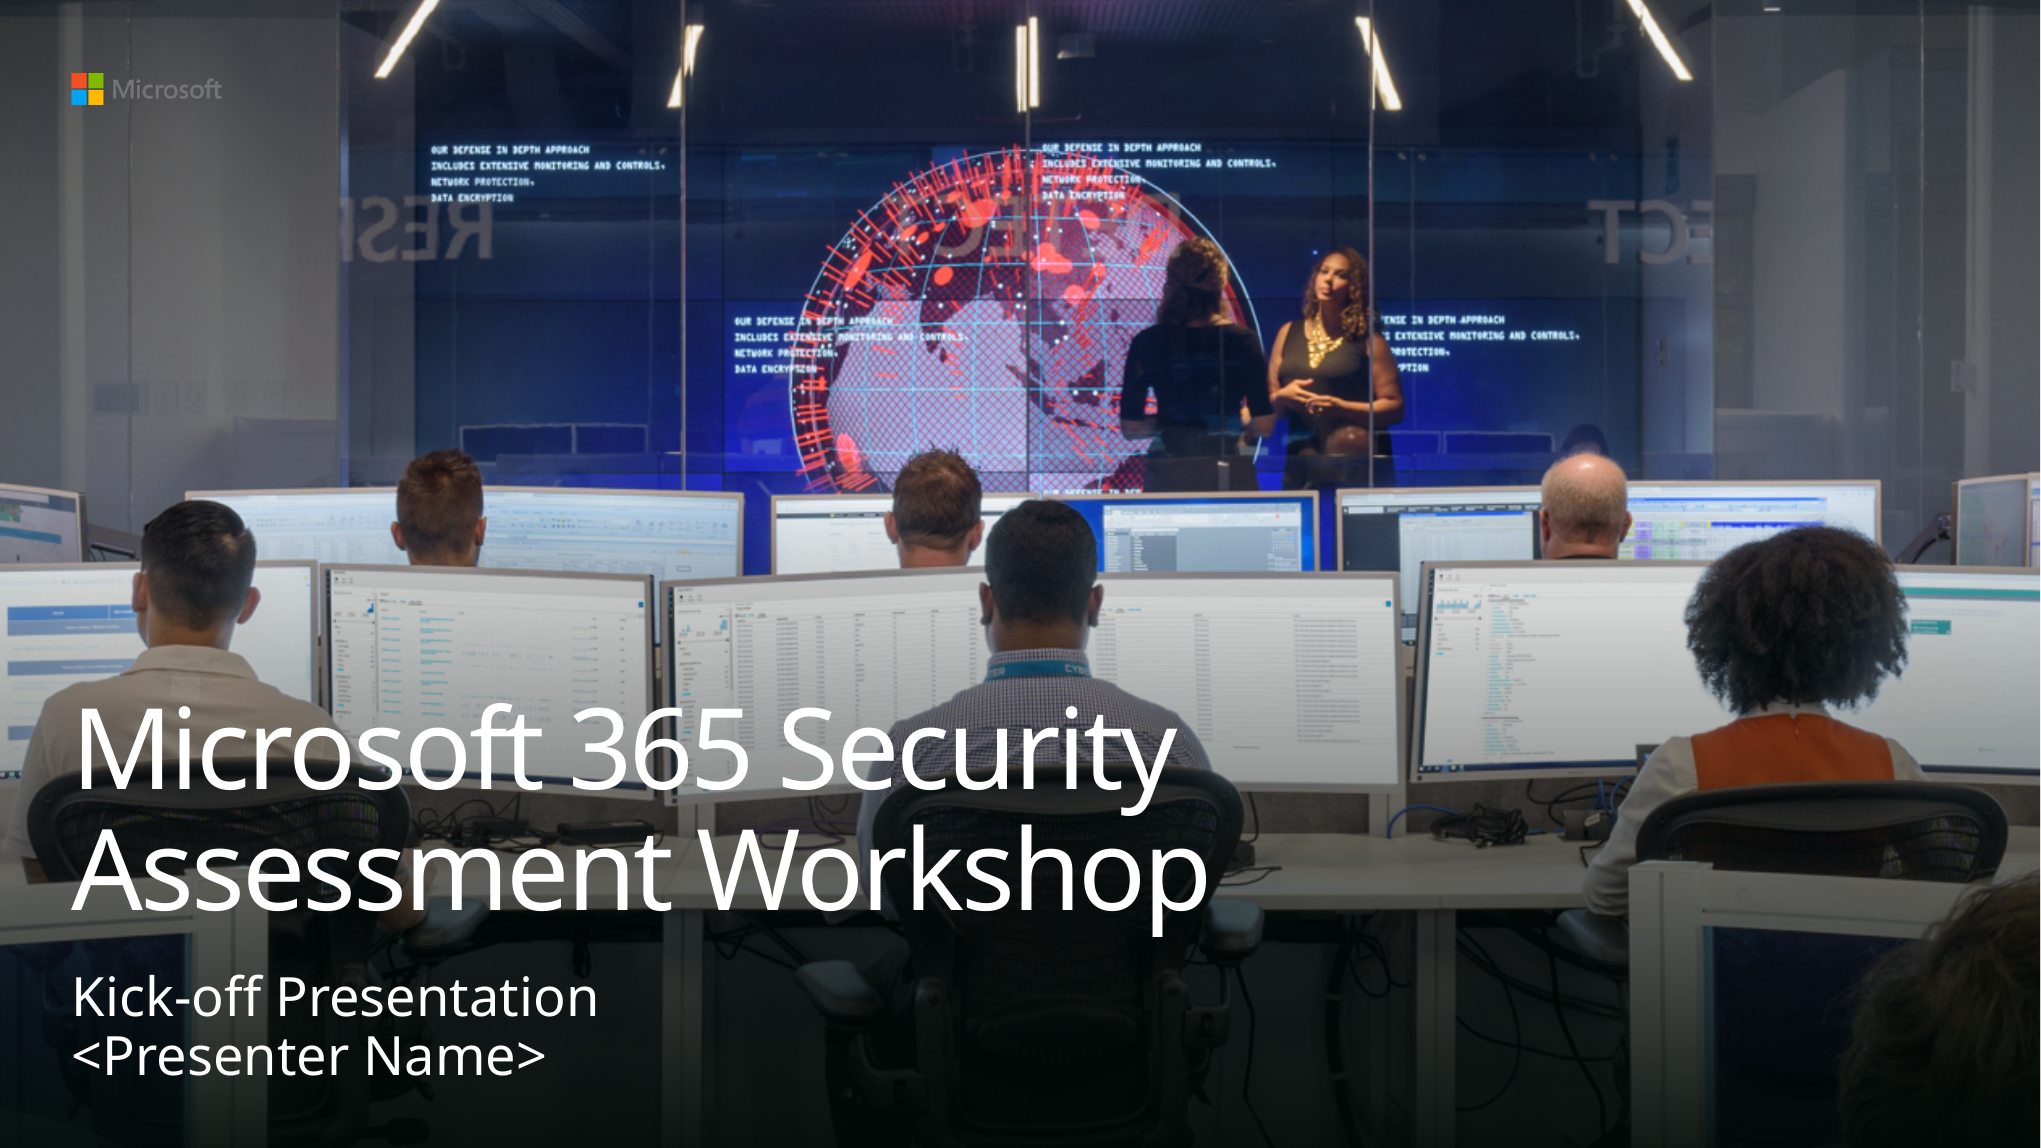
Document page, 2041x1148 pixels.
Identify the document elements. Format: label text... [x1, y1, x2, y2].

title Microsoft 365 Security Assessment Workshop [71, 665, 1645, 966]
list Kick-off Presentation <Presenter Name> [71, 970, 1443, 1148]
picture [0, 0, 2041, 1077]
